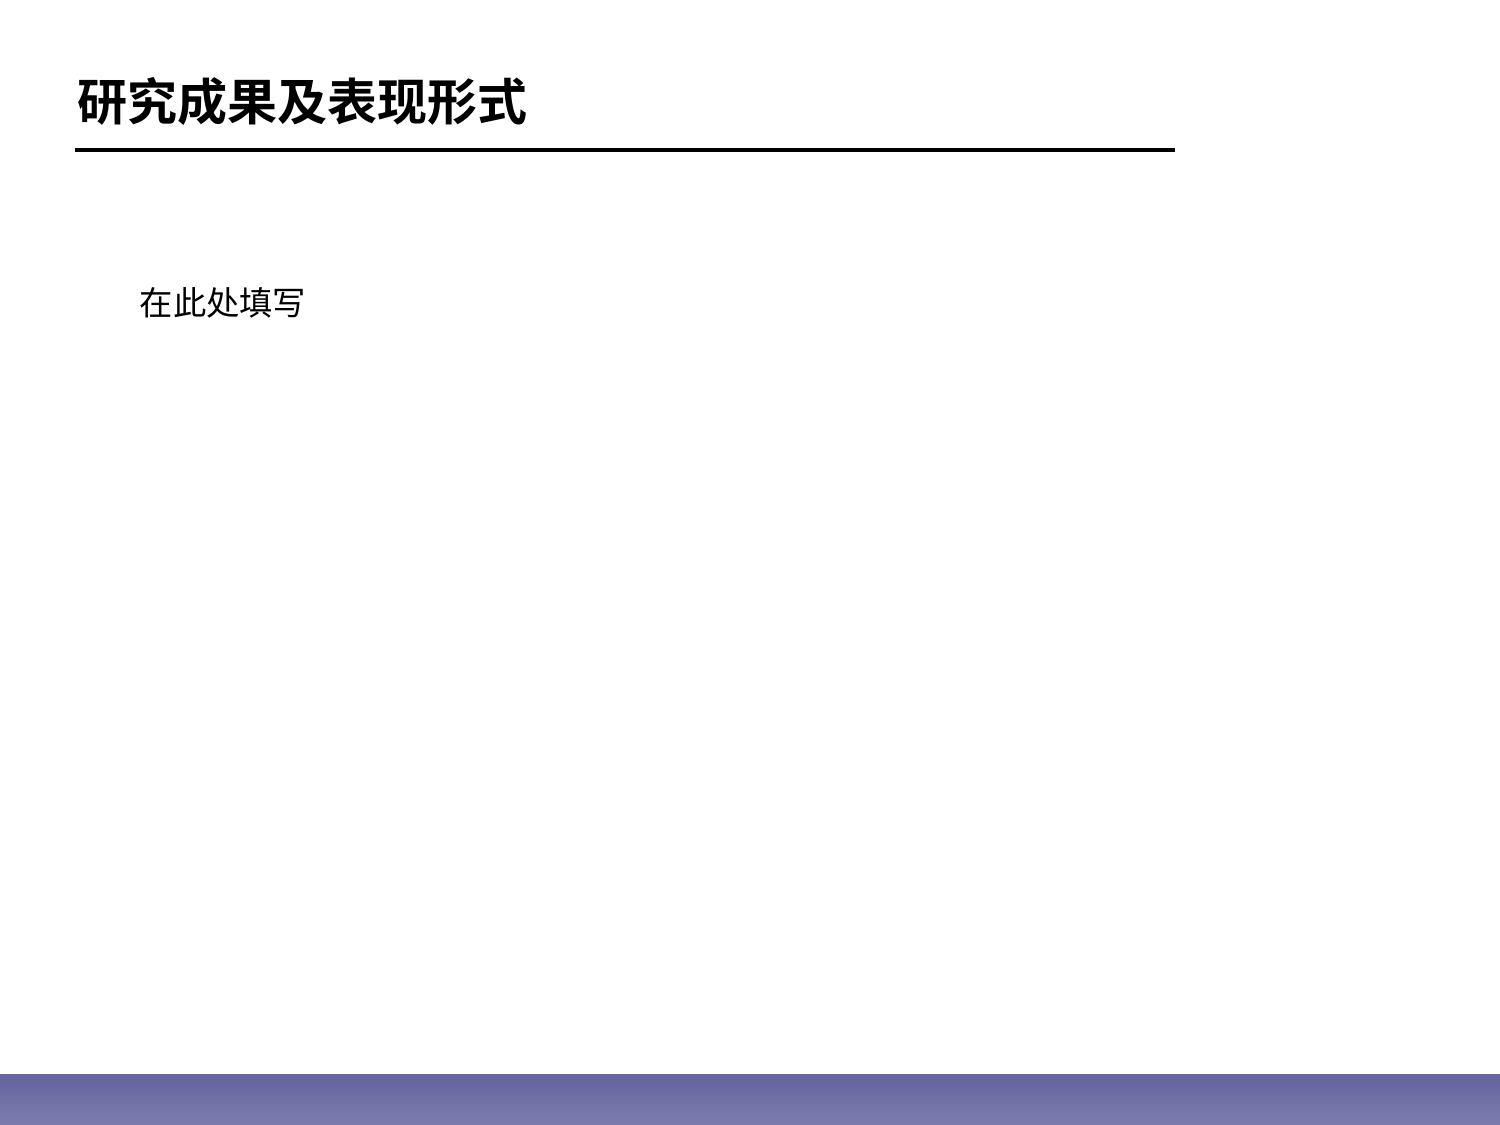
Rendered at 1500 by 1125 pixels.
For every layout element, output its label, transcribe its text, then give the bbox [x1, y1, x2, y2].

picture [0, 1074, 1500, 1125]
text_box 研究成果及表现形式 [62, 50, 1500, 150]
text_box 在此处填写 [124, 274, 1388, 330]
